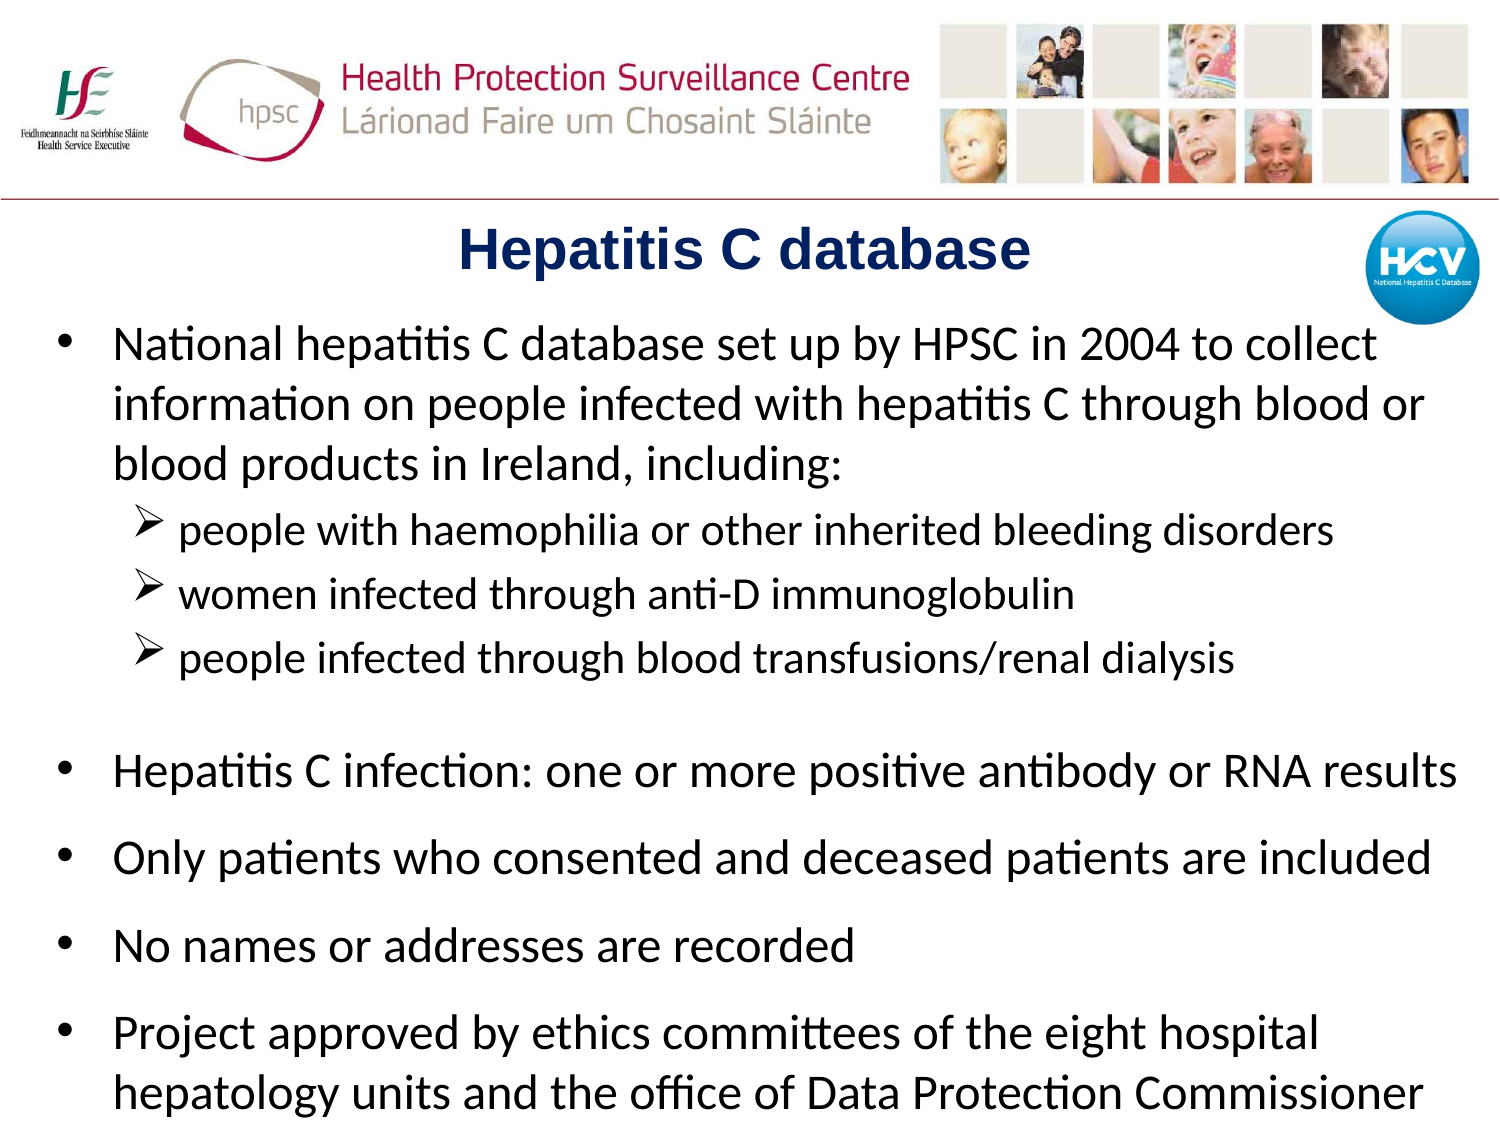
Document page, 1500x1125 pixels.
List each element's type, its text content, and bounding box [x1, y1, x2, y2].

picture [0, 0, 1500, 201]
list National hepatitis C database set up by HPSC in 2004 to collect information on people infected with hepatitis C through blood or blood products in Ireland, including: people with haemophilia or other inherited bleeding disorders women infected through anti-D immunoglobulin people infected through blood transfusions/renal dialysis Hepatitis C infection: one or more positive antibody or RNA results Only patients who consented and deceased patients are included No names or addresses are recorded Project approved by ethics committees of the eight hospital hepatology units and the office of Data Protection Commissioner [41, 302, 1483, 1095]
picture [1363, 207, 1482, 327]
title Hepatitis C database [70, 210, 1358, 294]
